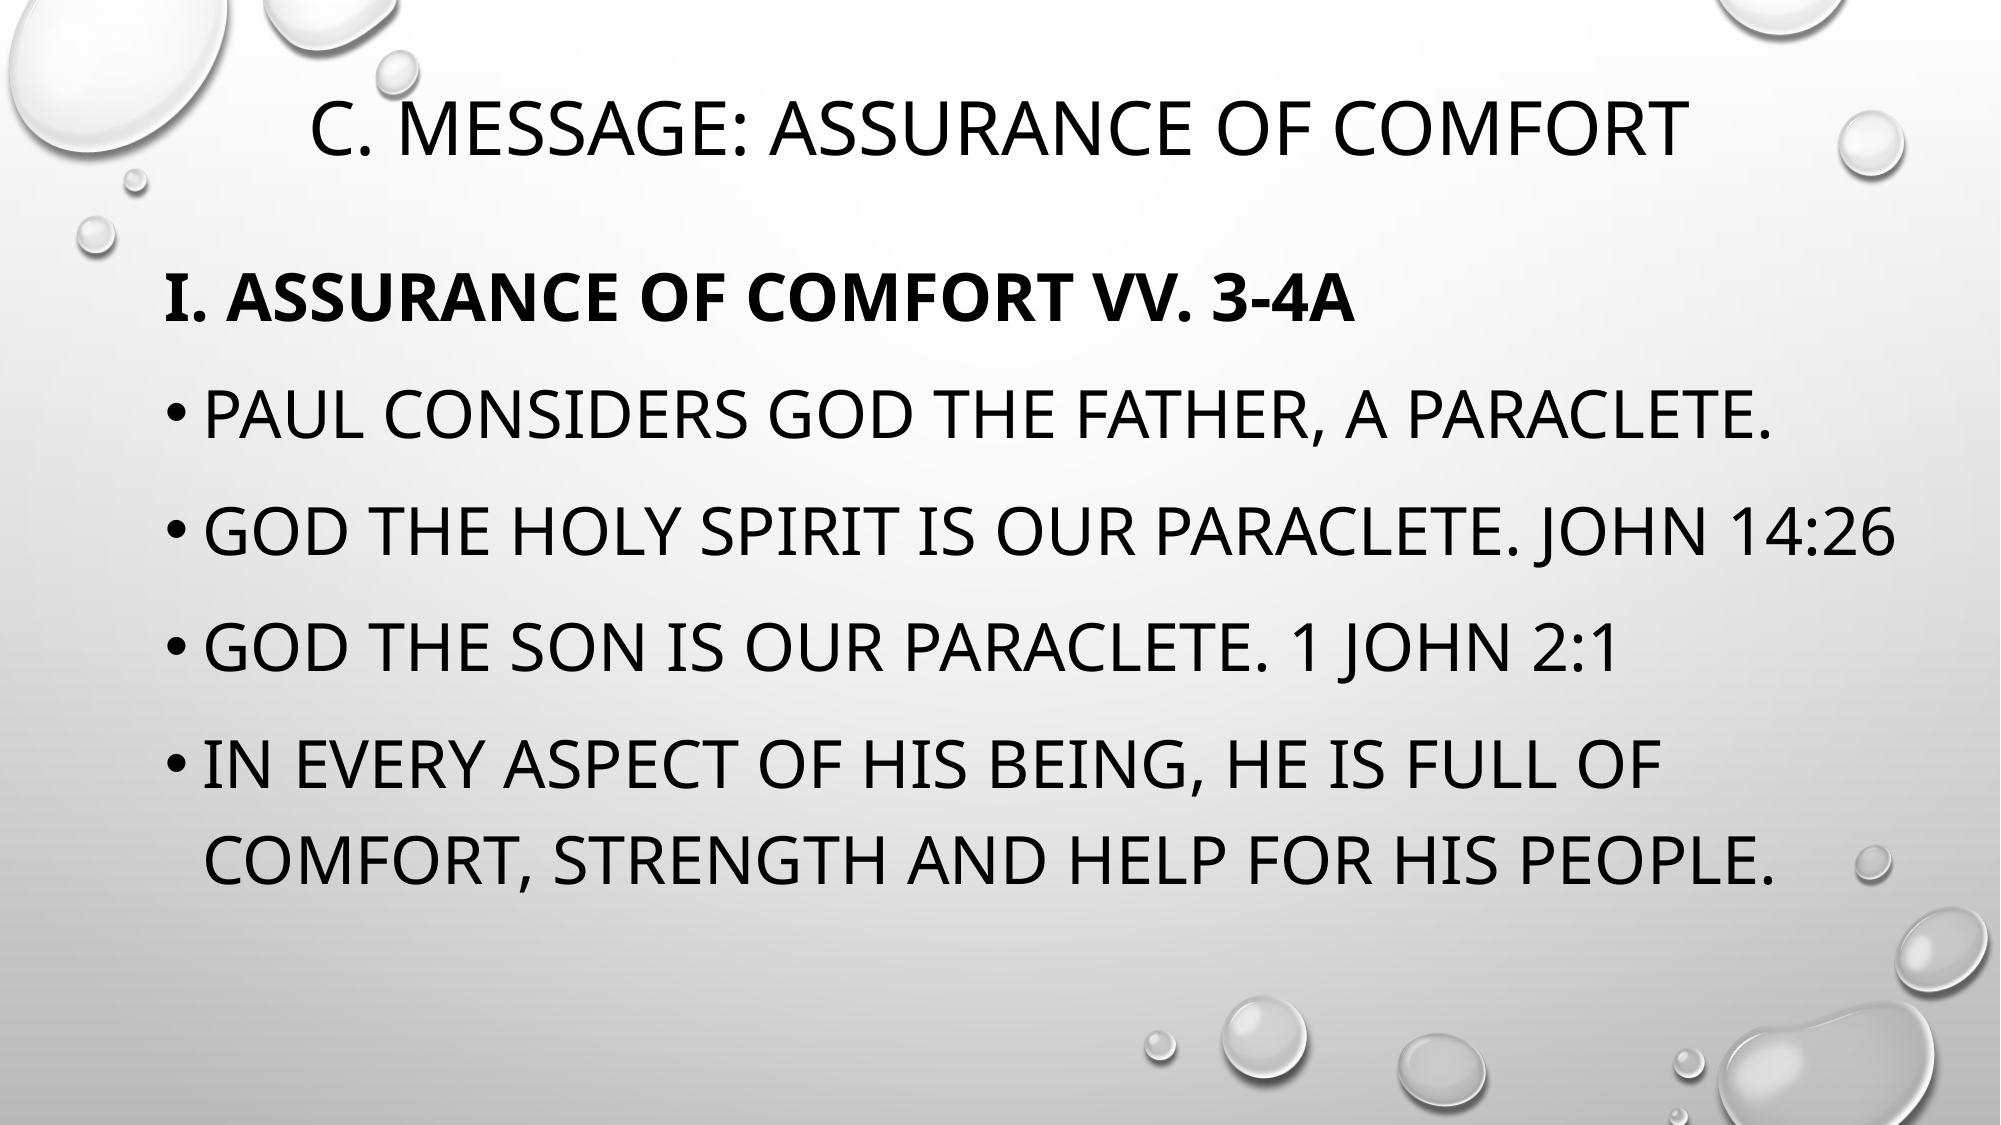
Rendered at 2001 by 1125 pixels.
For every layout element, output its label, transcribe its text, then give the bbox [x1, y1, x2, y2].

picture [0, 0, 2000, 1125]
title c. message: assurance of comfort [149, 0, 1850, 231]
list I. Assurance of comfort vv. 3-4a Paul considers god the father, a paraclete. God The holy spirit is our paraclete. John 14:26 God the son is our paraclete. 1 john 2:1 In every aspect of his being, he is full of comfort, strength and help for his people. [149, 231, 1938, 794]
